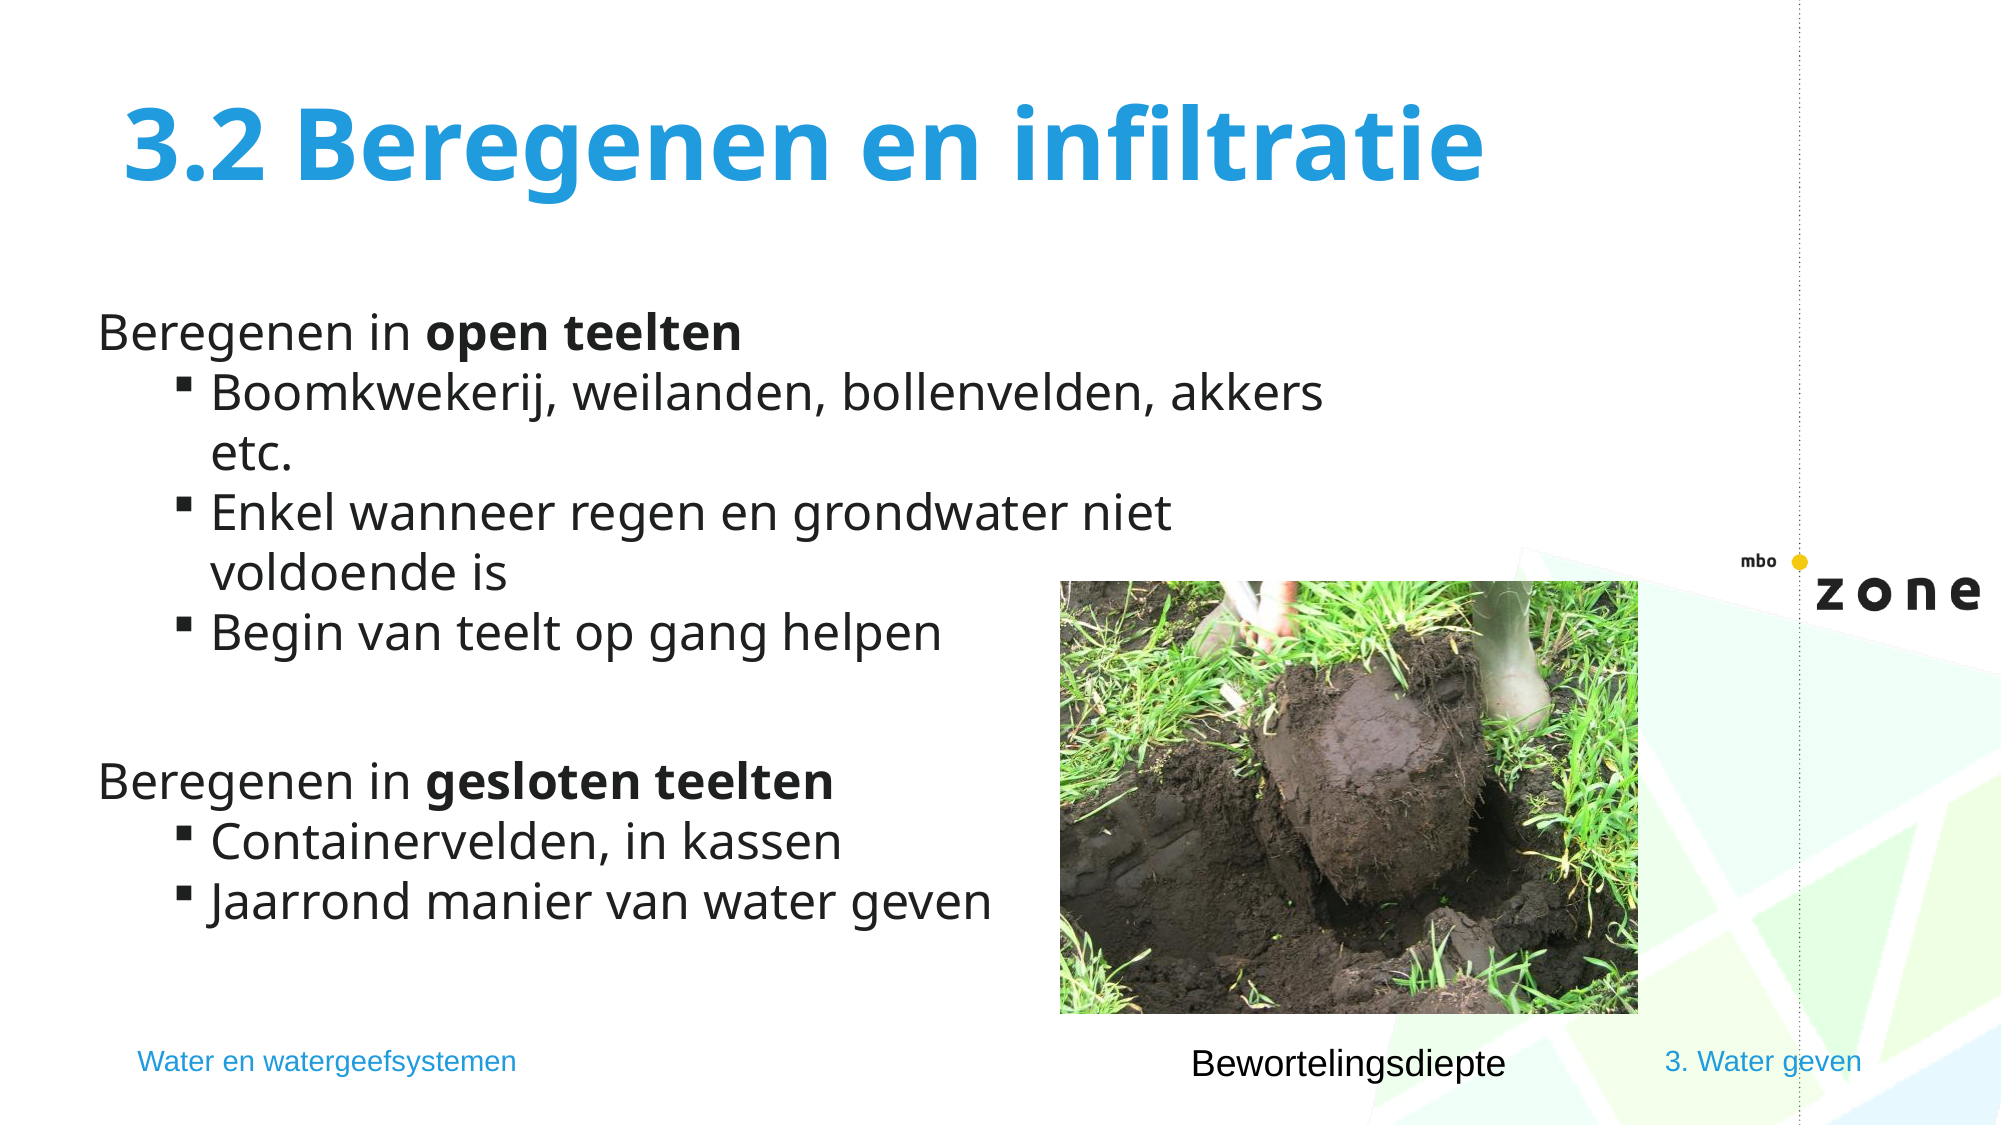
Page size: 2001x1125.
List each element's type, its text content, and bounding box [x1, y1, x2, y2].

title 3.2 Beregenen en infiltratie [124, 94, 1607, 272]
text_box Bewortelingsdiepte [1176, 1031, 1522, 1092]
list Water en watergeefsystemen [137, 1042, 639, 1103]
list Beregenen in open teelten Boomkwekerij, weilanden, bollenvelden, akkers etc. Enkel wanneer regen en grondwater niet voldoende is Begin van teelt op gang helpen Beregenen in gesloten teelten Containervelden, in kassen Jaarrond manier van water geven [97, 300, 1368, 1015]
picture [1060, 0, 2001, 1125]
list 3. Water geven [1412, 1042, 1863, 1103]
